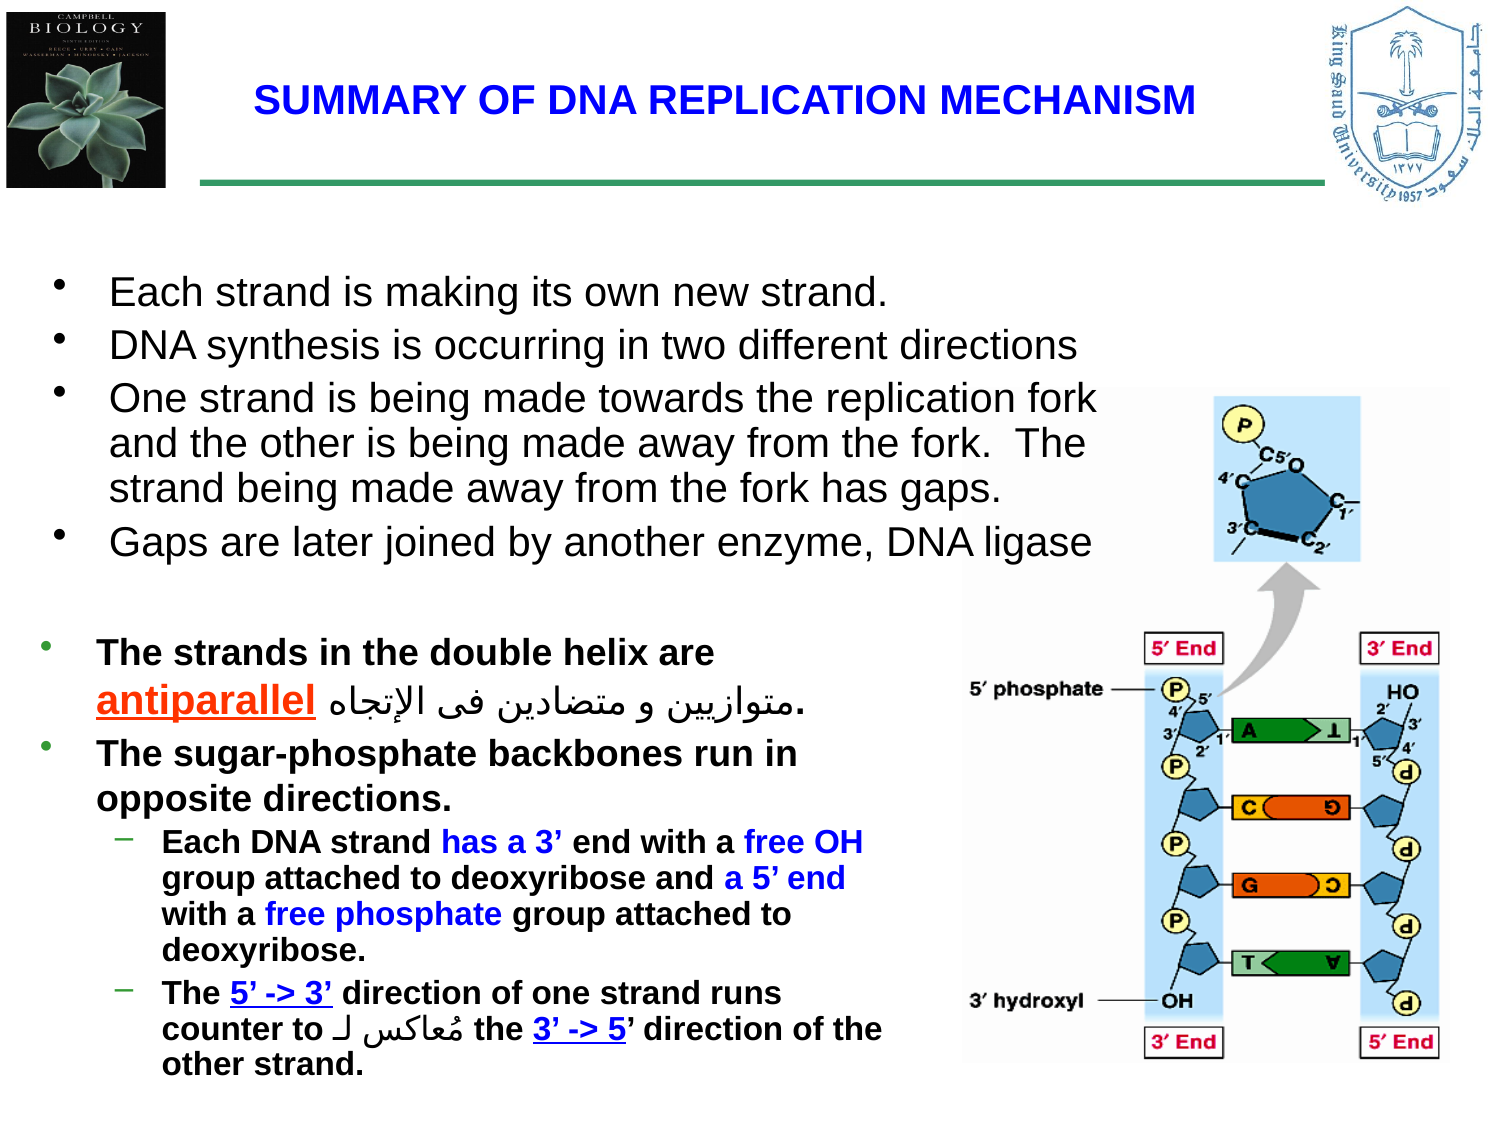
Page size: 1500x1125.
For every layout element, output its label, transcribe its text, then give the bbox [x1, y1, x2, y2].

text_box The strands in the double helix are antiparallel متوازيين و متضادين فى الإتجاه. The sugar-phosphate backbones run in opposite directions. Each DNA strand has a 3’ end with a free OH group attached to deoxyribose and a 5’ end with a free phosphate group attached to deoxyribose. The 5’ -> 3’ direction of one strand runs counter to مُعاكس لـ the 3’ -> 5’ direction of the other strand. [24, 621, 900, 1091]
picture [962, 387, 1451, 1063]
list Each strand is making its own new strand. DNA synthesis is occurring in two different directions One strand is being made towards the replication fork and the other is being made away from the fork. The strand being made away from the fork has gaps. Gaps are later joined by another enzyme, DNA ligase [37, 262, 1157, 600]
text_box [5, 0, 1488, 209]
